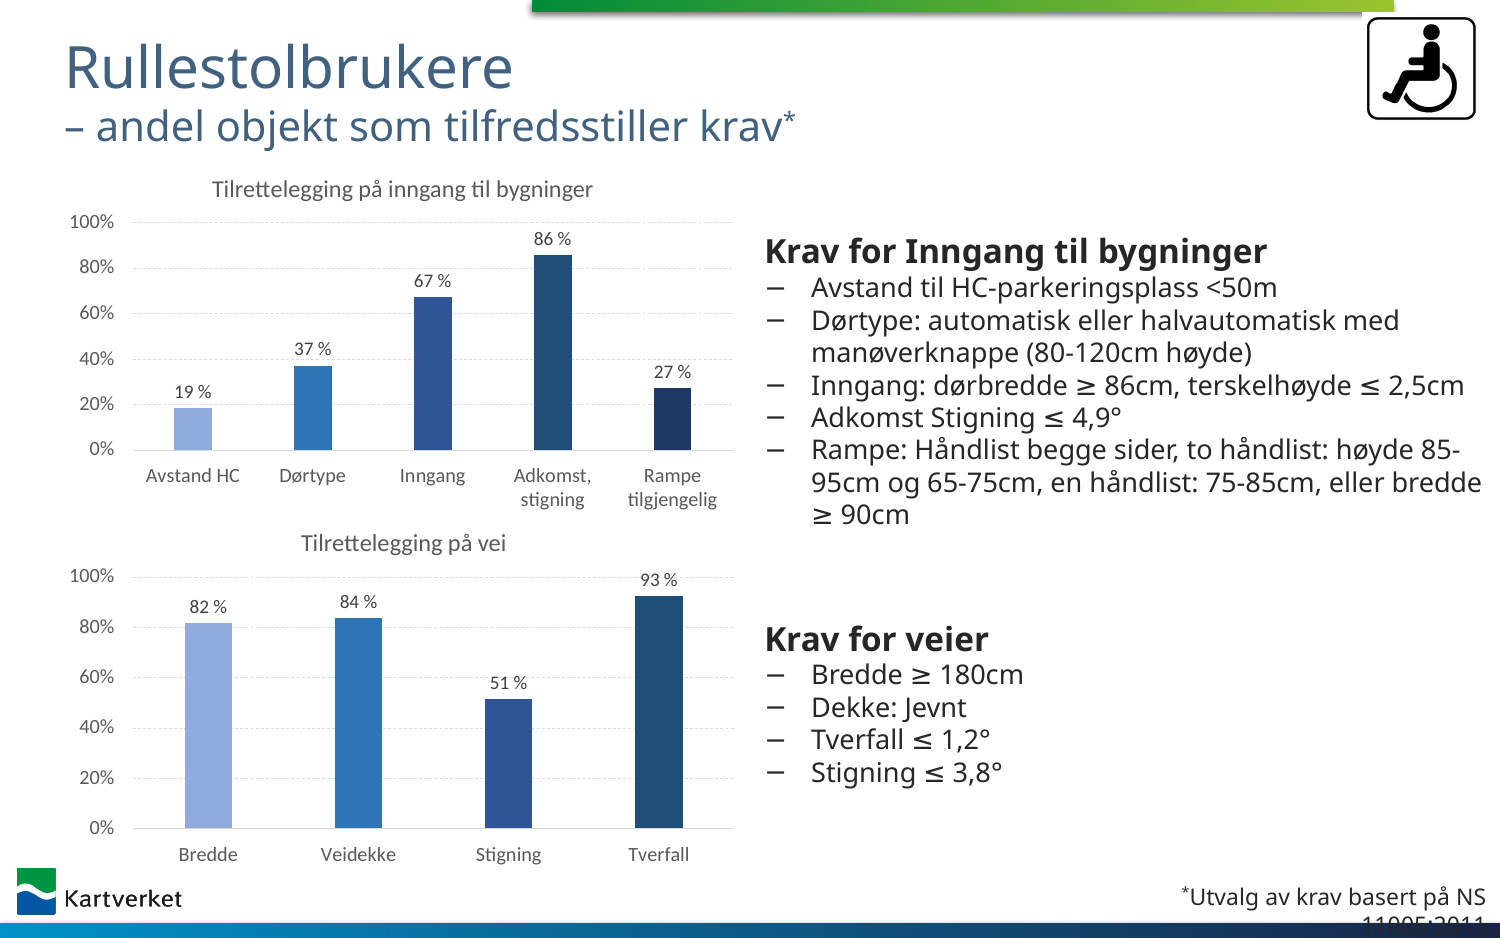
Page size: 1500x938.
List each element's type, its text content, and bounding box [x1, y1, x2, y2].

picture [62, 166, 744, 519]
picture [62, 520, 746, 874]
text_box Krav for veier Bredde ≥ 180cm Dekke: Jevnt Tverfall ≤ 1,2° Stigning ≤ 3,8° [749, 610, 1500, 795]
text_box Rullestolbrukere – andel objekt som tilfredsstiller krav* [49, 25, 1431, 158]
text_box Krav for Inngang til bygninger Avstand til HC-parkeringsplass <50m Dørtype: automatisk eller halvautomatisk med manøverknappe (80-120cm høyde) Inngang: dørbredde ≥ 86cm, terskelhøyde ≤ 2,5cm Adkomst Stigning ≤ 4,9° Rampe: Håndlist begge sider, to håndlist: høyde 85-95cm og 65-75cm, en håndlist: 75-85cm, eller bredde ≥ 90cm [749, 223, 1500, 538]
picture [1362, 12, 1481, 126]
text_box *Utvalg av krav basert på NS 11005:2011 [1068, 873, 1500, 938]
